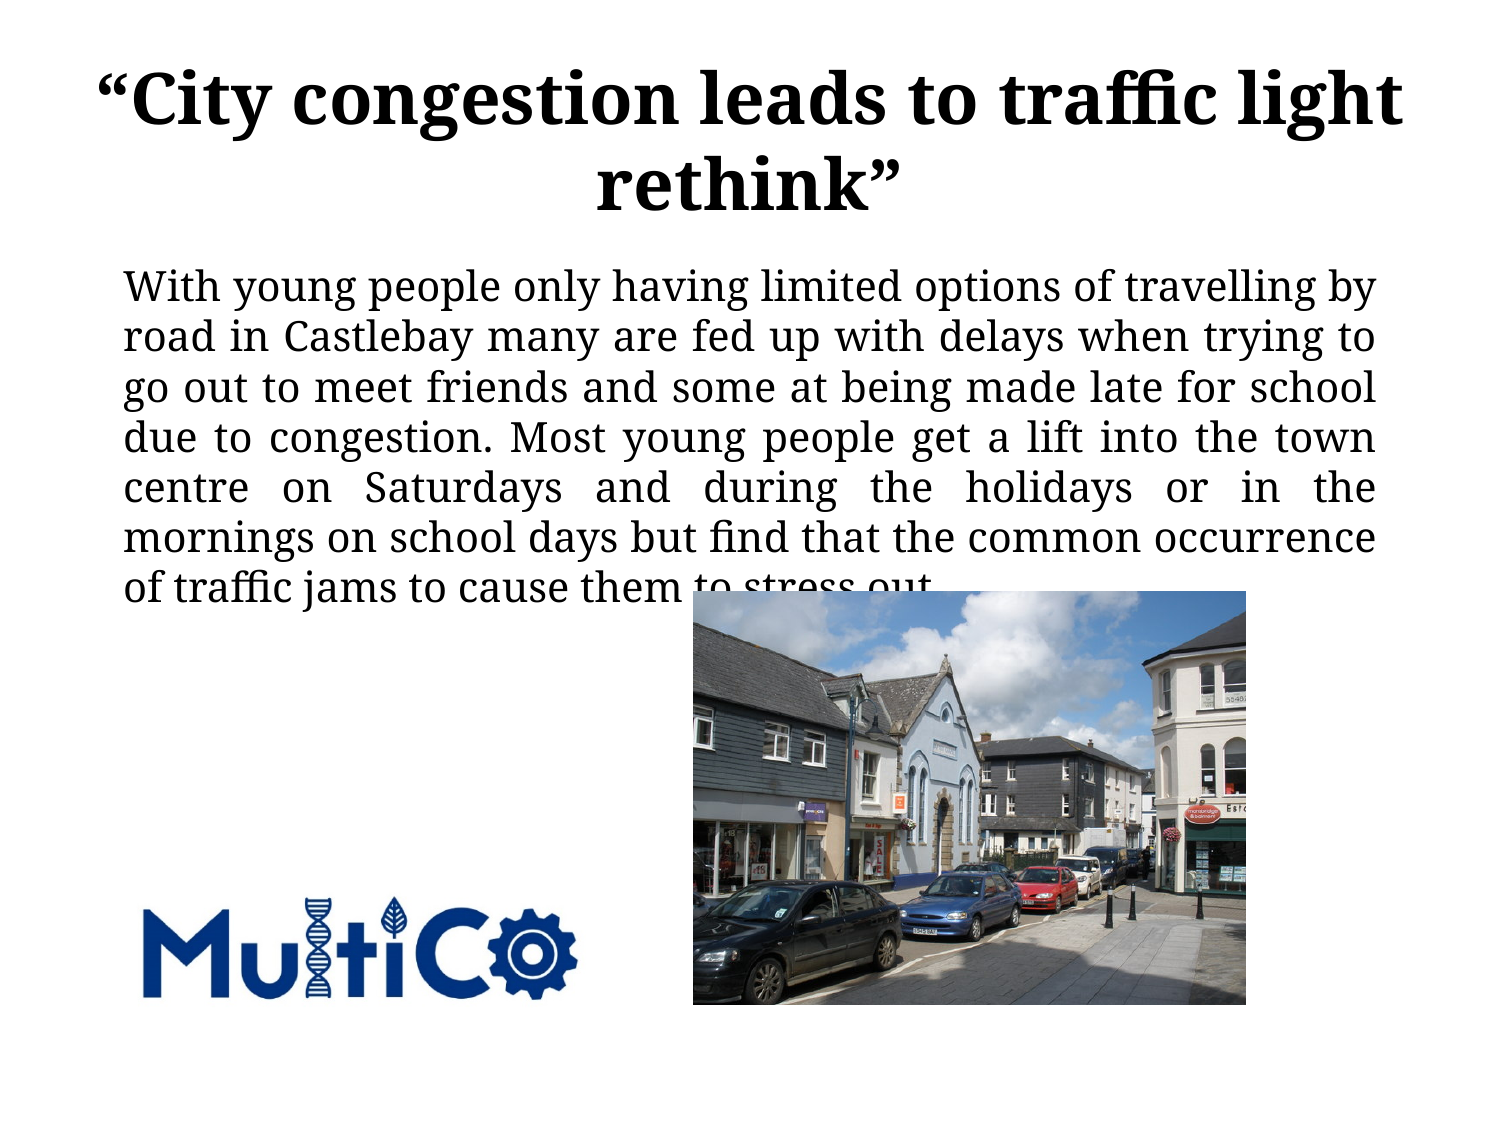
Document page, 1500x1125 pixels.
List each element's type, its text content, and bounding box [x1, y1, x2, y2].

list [693, 590, 1246, 1006]
picture [127, 875, 594, 1022]
text_box With young people only having limited options of travelling by road in Castlebay many are fed up with delays when trying to go out to meet friends and some at being made late for school due to congestion. Most young people get a lift into the town centre on Saturdays and during the holidays or in the mornings on school days but find that the common occurrence of traffic jams to cause them to stress out. [108, 252, 1392, 618]
title “City congestion leads to traffic light rethink” [75, 45, 1425, 233]
